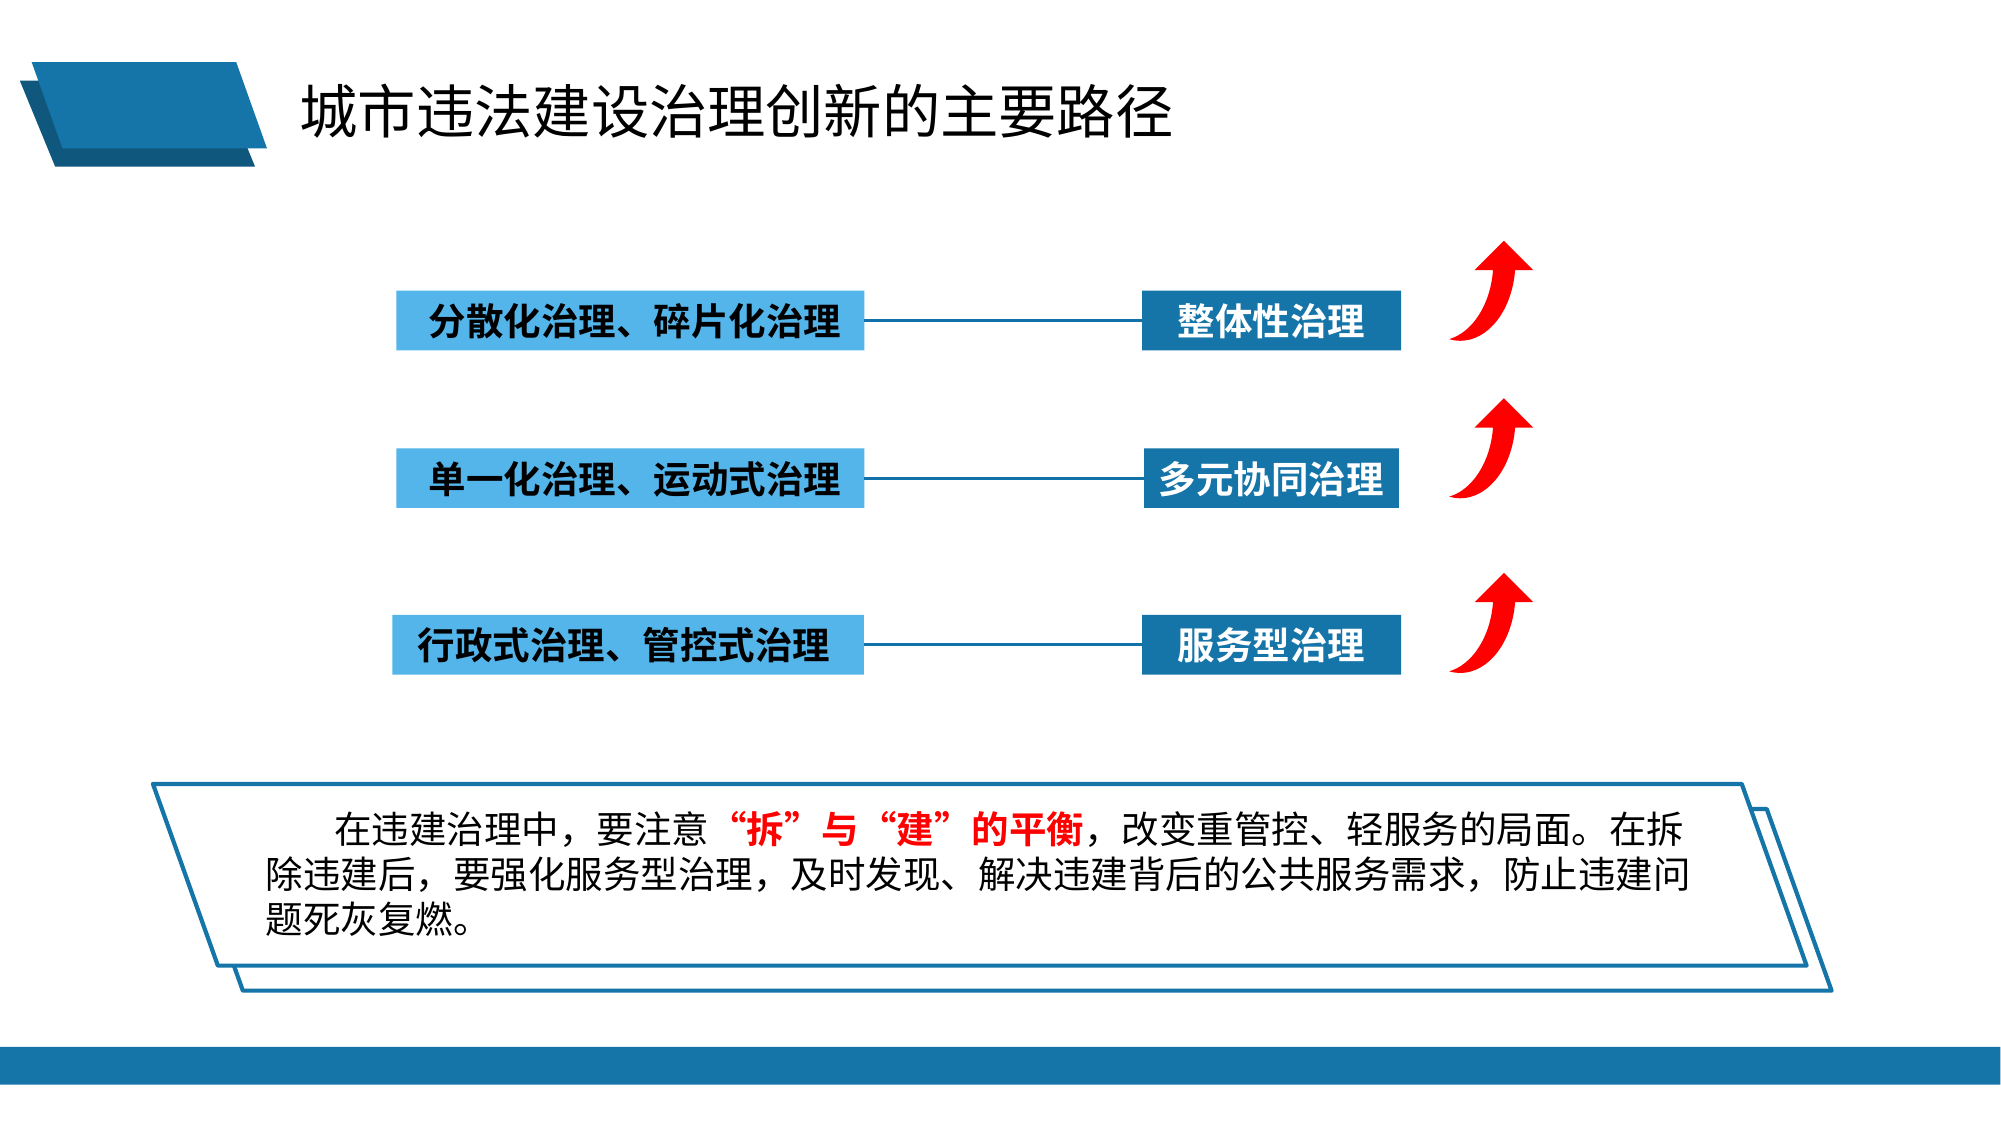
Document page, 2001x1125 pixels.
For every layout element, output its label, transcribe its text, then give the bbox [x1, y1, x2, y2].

text_box 城市违法建设治理创新的主要路径 [285, 67, 1189, 153]
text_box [19, 62, 268, 167]
text_box 整体性治理 [1142, 290, 1402, 351]
text_box 多元协同治理 [1144, 448, 1399, 508]
text_box 单一化治理、运动式治理 [396, 448, 865, 508]
text_box [0, 1045, 2001, 1087]
text_box [1449, 240, 1534, 341]
text_box [1449, 572, 1534, 673]
text_box 服务型治理 [1142, 614, 1402, 675]
text_box 行政式治理、管控式治理 [392, 614, 864, 675]
text_box 分散化治理、碎片化治理 [396, 290, 865, 351]
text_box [152, 783, 1832, 991]
text_box [1449, 398, 1534, 499]
